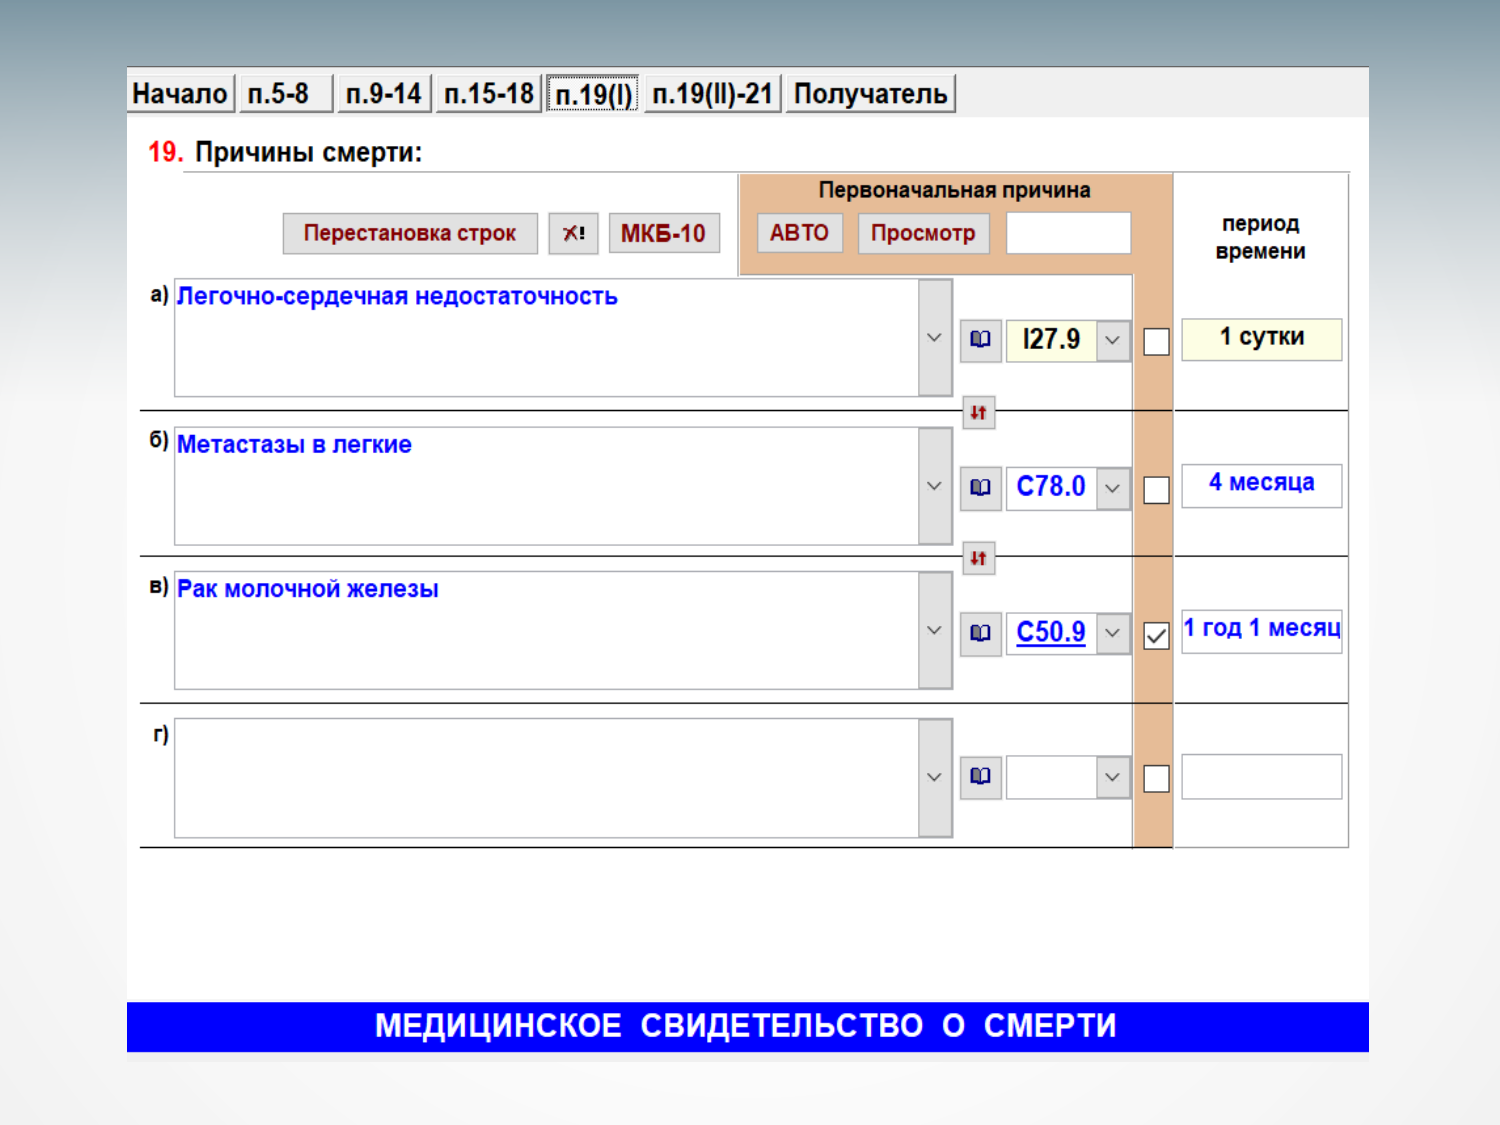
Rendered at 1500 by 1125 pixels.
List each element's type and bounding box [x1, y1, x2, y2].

picture [127, 66, 1369, 1063]
